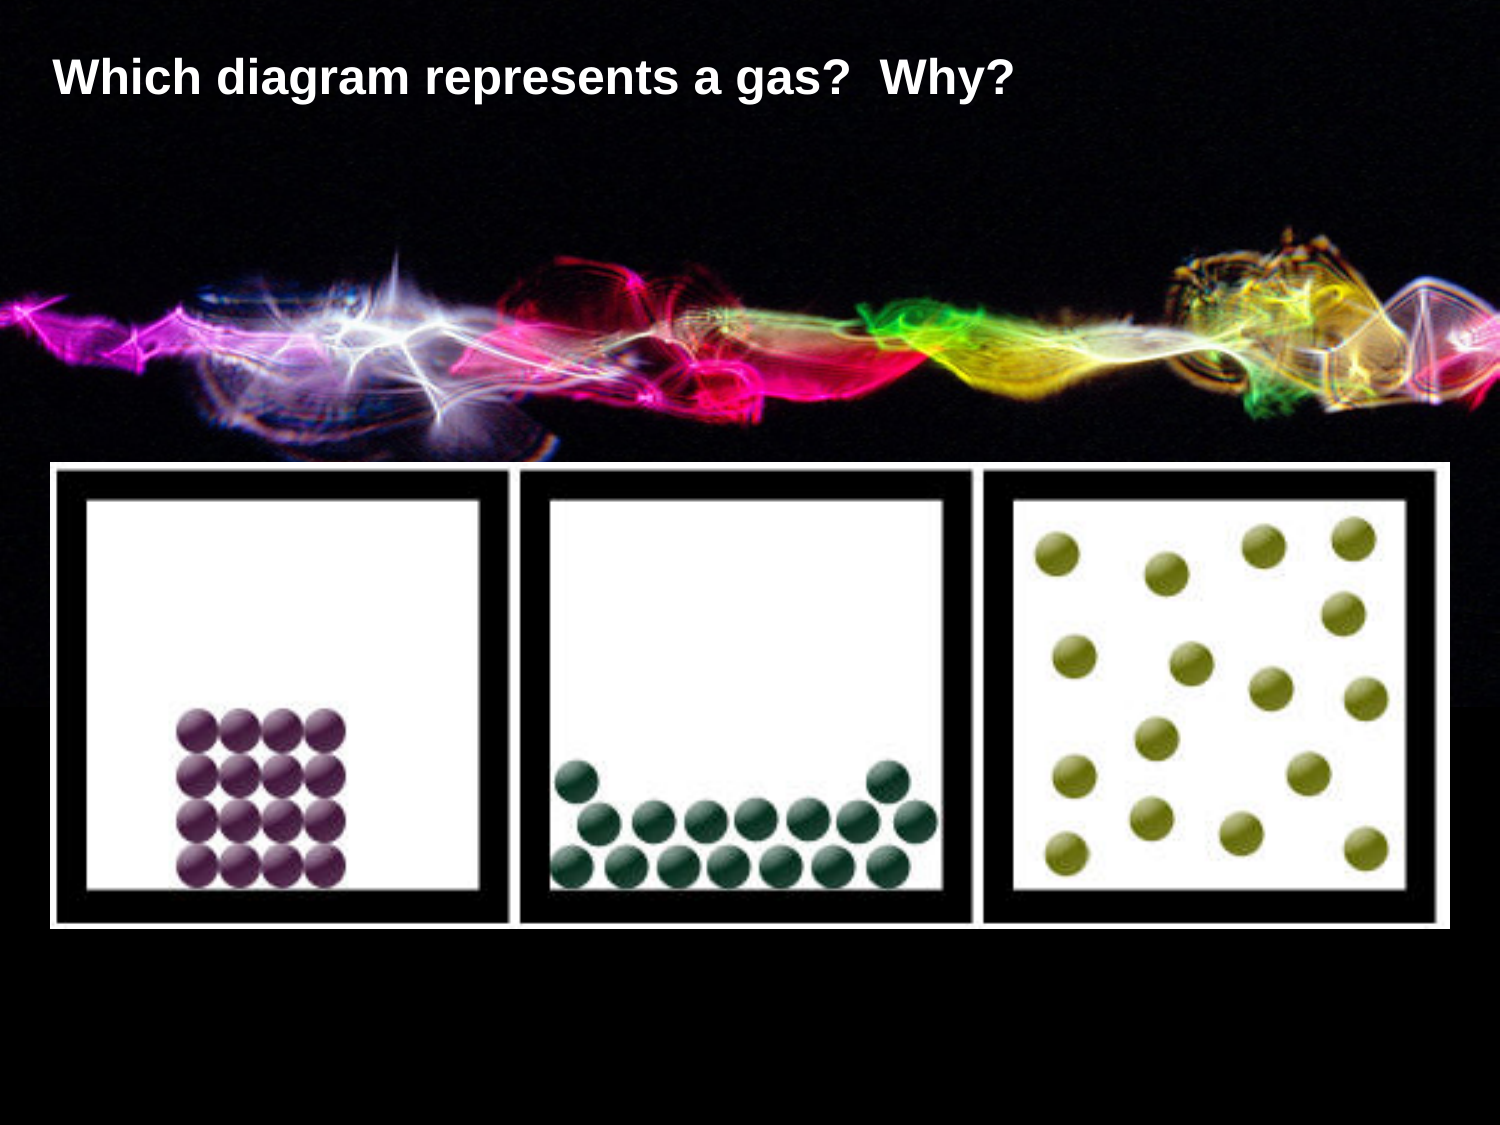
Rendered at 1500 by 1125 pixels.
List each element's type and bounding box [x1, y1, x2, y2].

picture [0, 0, 1500, 929]
